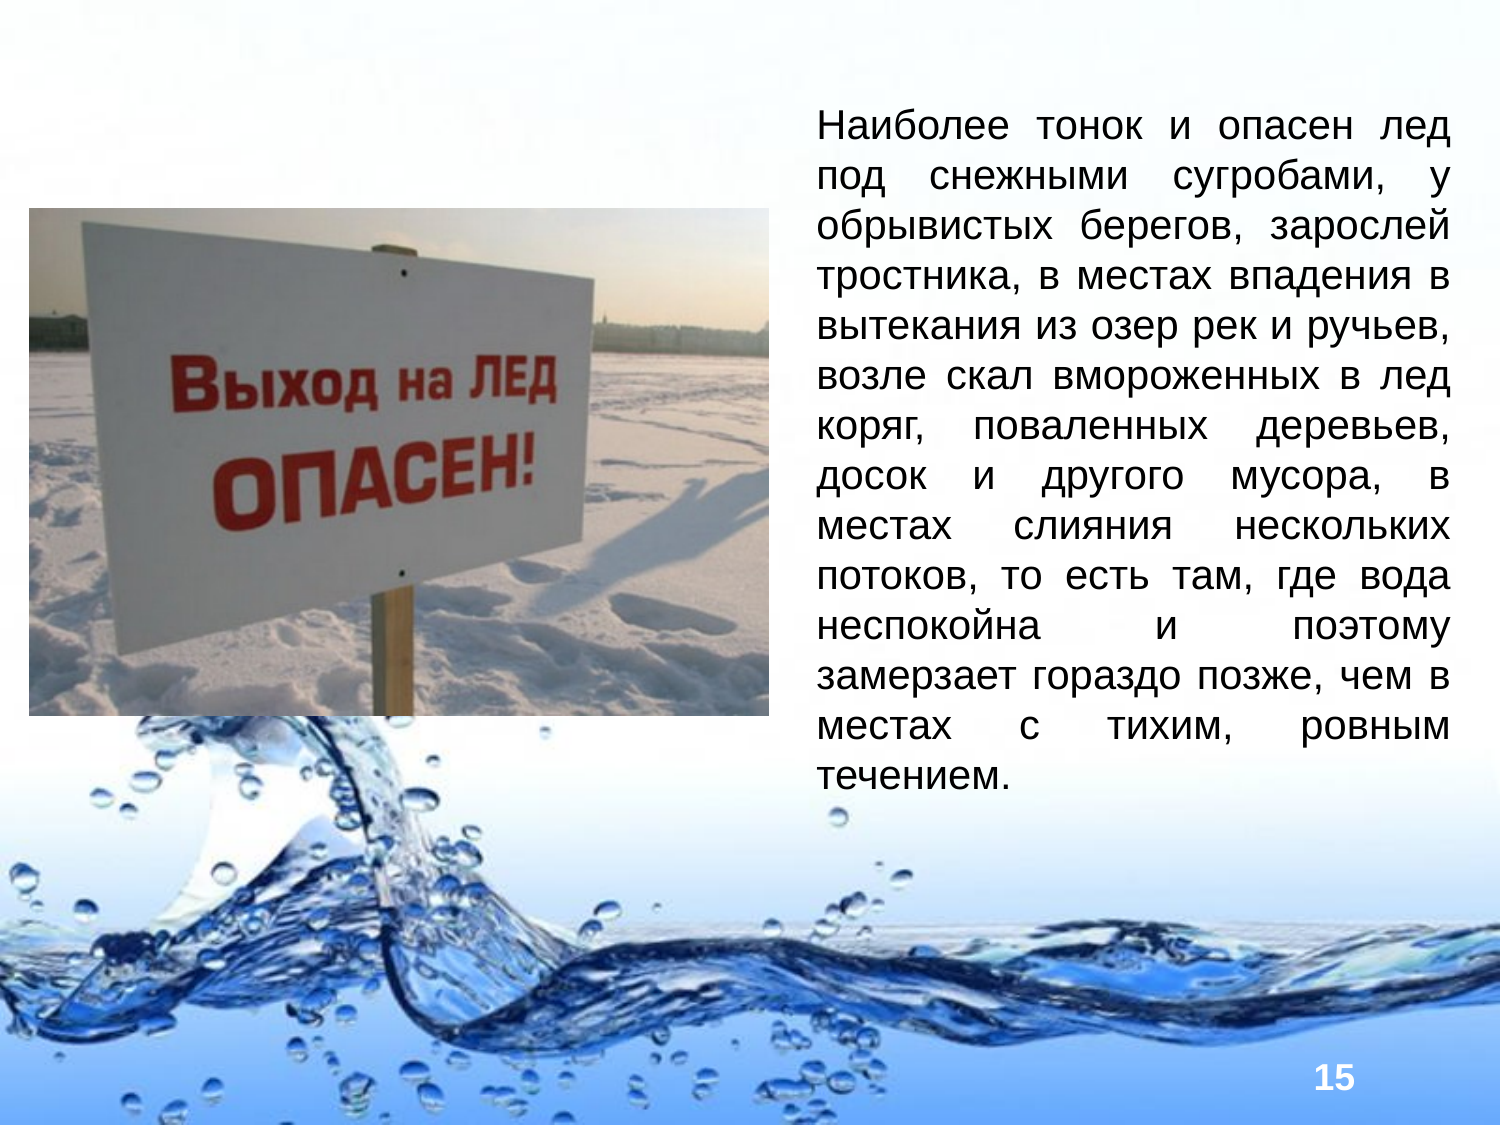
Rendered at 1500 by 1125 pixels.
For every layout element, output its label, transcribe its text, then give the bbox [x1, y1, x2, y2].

list Наиболее тонок и опасен лед под снежными сугробами, у обрывистых берегов, зарослей тростника, в местах впадения в вытекания из озер рек и ручьев, возле скал вмороженных в лед коряг, поваленных деревьев, досок и другого мусора, в местах слияния нескольких потоков, то есть там, где вода неспокойна и поэтому замерзает гораздо позже, чем в местах с тихим, ровным течением. [808, 89, 1460, 847]
slide_number 15 [1305, 1045, 1366, 1104]
picture [0, 0, 1500, 1125]
